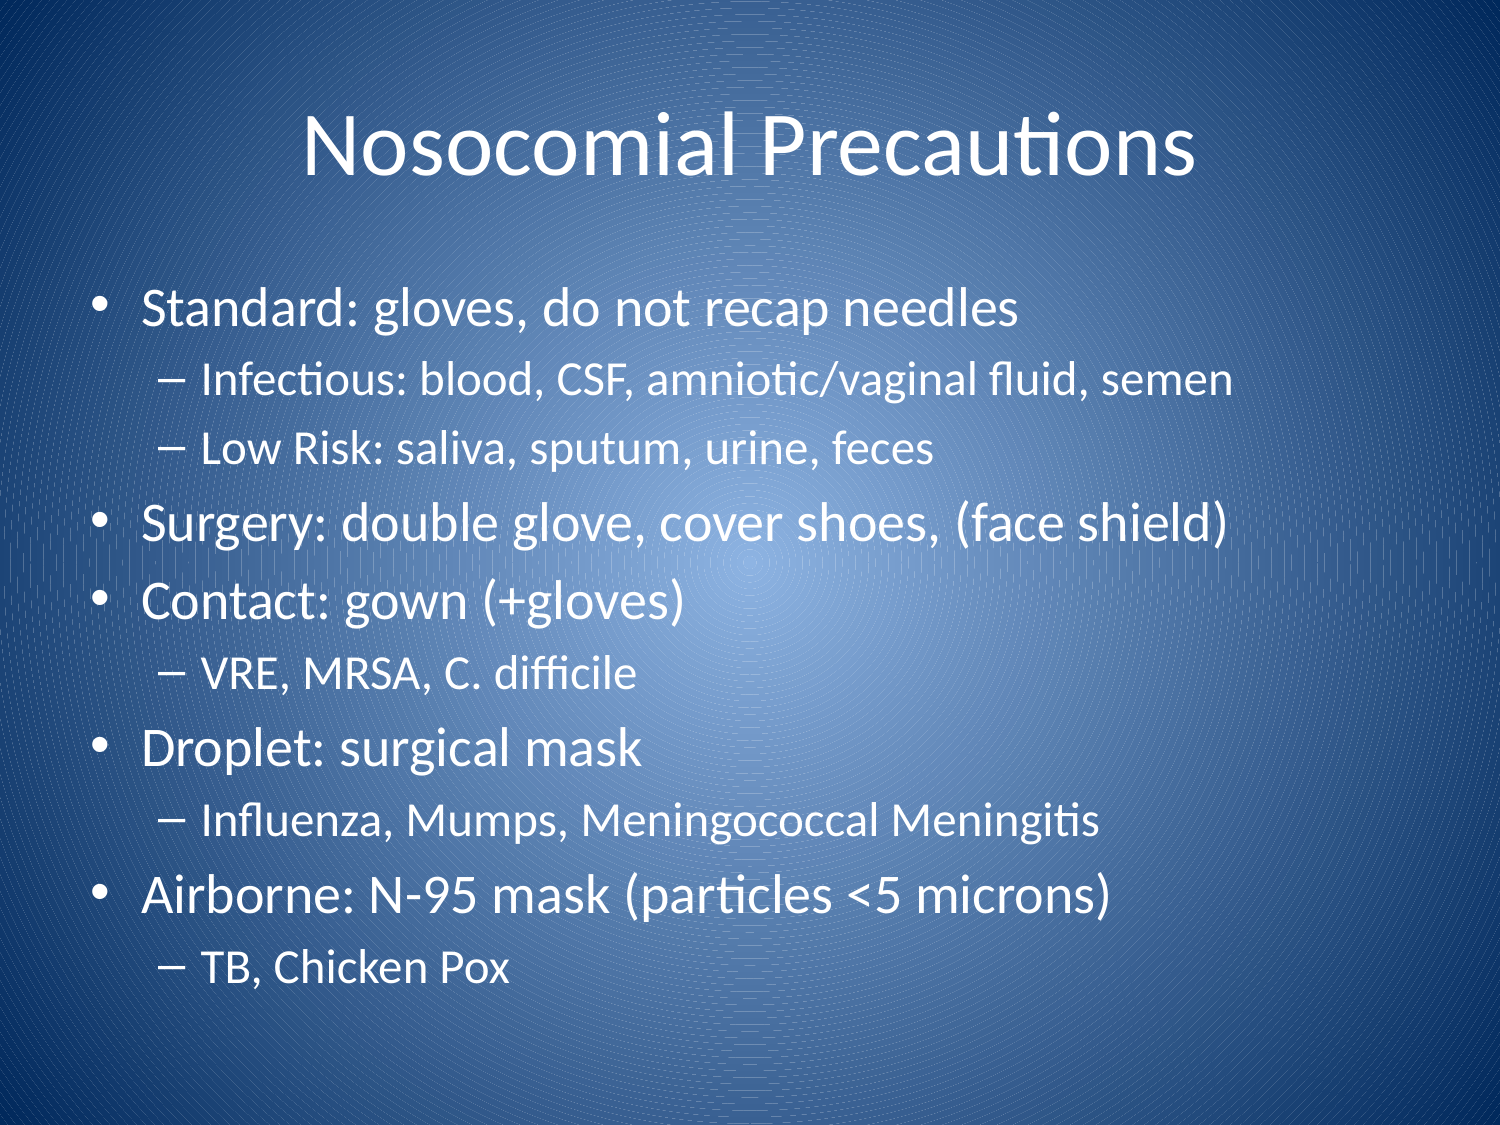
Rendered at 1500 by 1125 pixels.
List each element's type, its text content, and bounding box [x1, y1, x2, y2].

list Standard: gloves, do not recap needles Infectious: blood, CSF, amniotic/vaginal fluid, semen Low Risk: saliva, sputum, urine, feces Surgery: double glove, cover shoes, (face shield) Contact: gown (+gloves) VRE, MRSA, C. difficile Droplet: surgical mask Influenza, Mumps, Meningococcal Meningitis Airborne: N-95 mask (particles <5 microns) TB, Chicken Pox [75, 262, 1425, 1005]
title Nosocomial Precautions [75, 45, 1425, 233]
